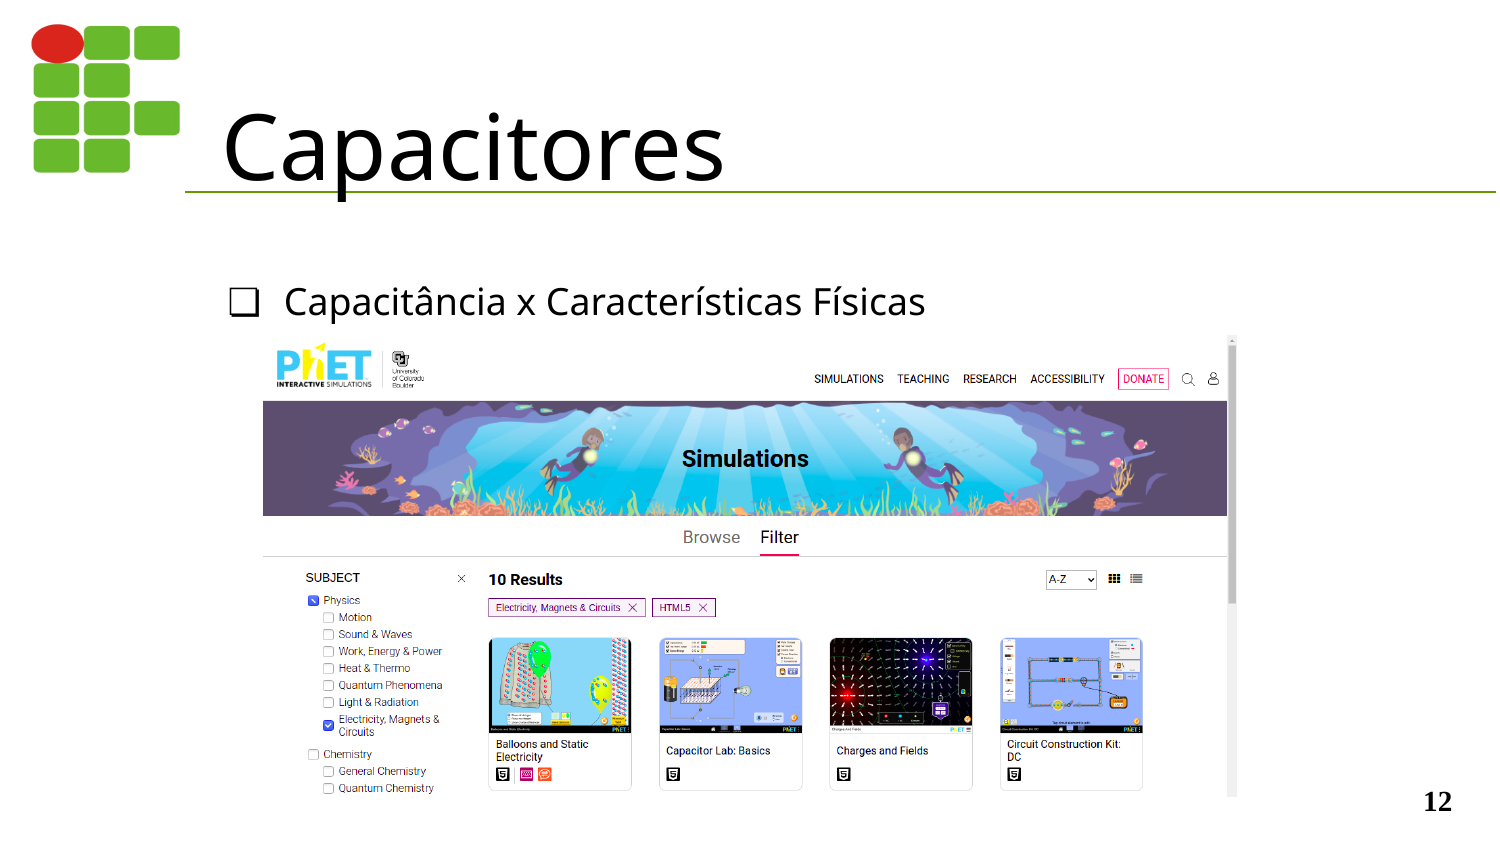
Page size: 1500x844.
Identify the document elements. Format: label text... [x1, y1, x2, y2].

text_box ‹#› [1390, 768, 1468, 825]
list Capacitância x Características Físicas [193, 248, 1490, 311]
title Capacitores [206, 26, 1468, 207]
picture [29, 23, 182, 174]
picture [263, 335, 1237, 797]
